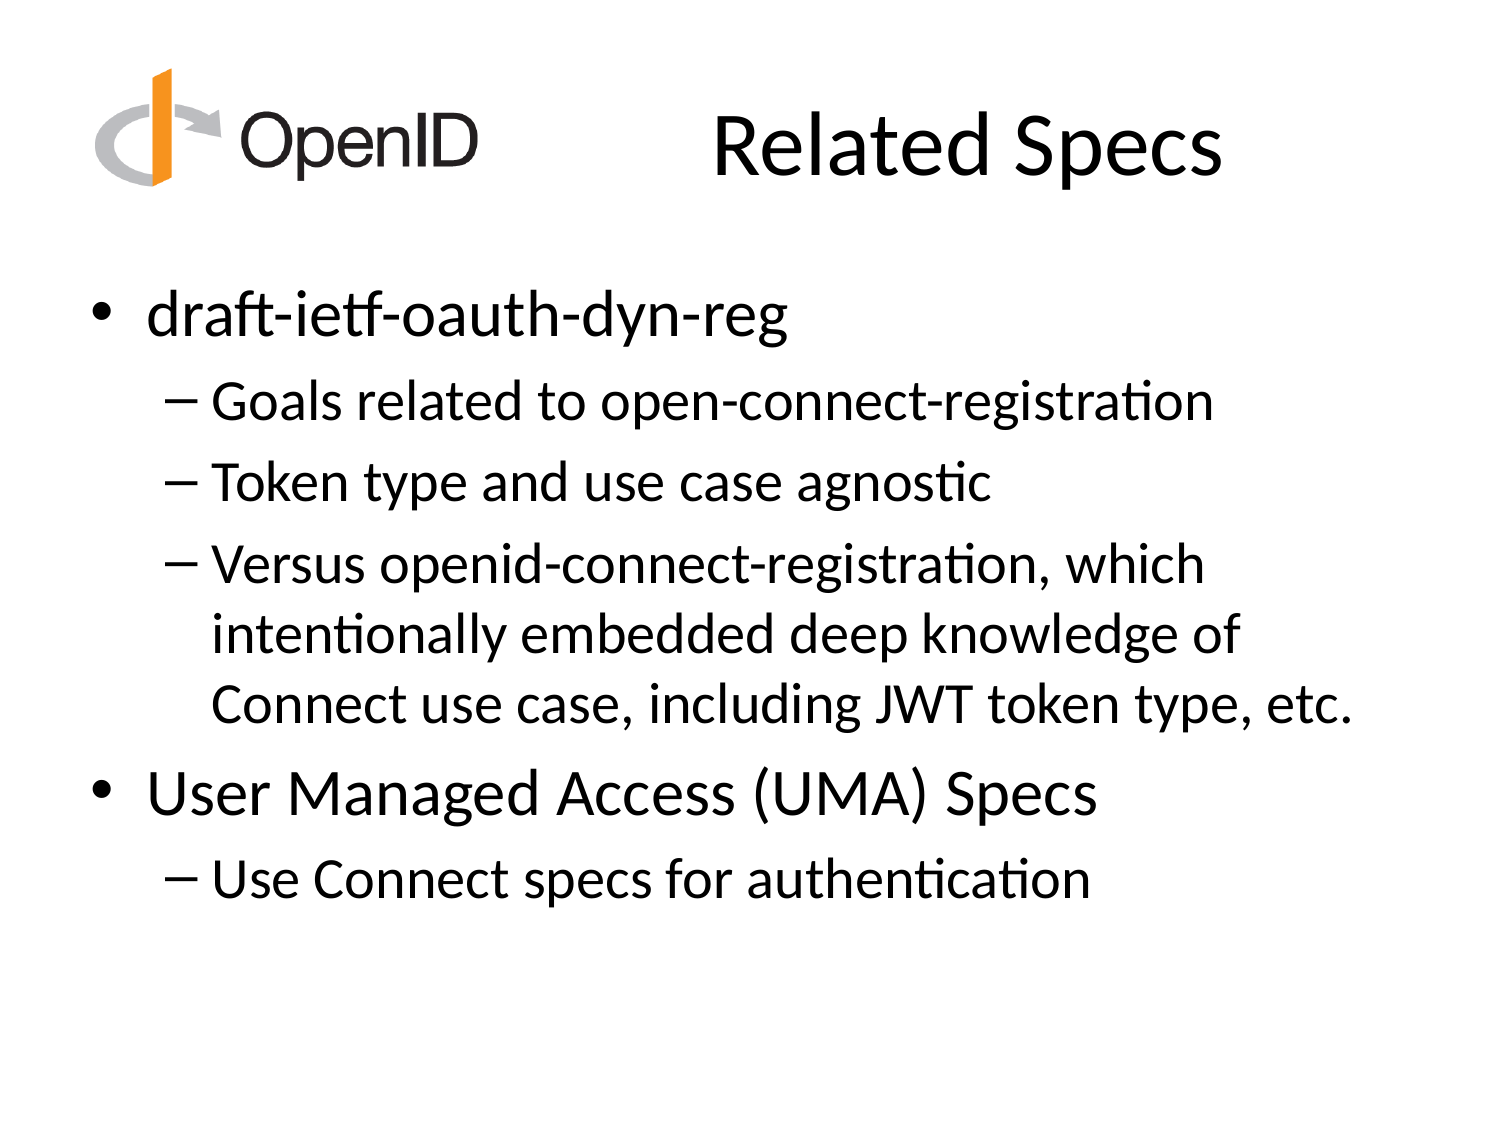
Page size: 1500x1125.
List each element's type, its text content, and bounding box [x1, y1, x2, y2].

list draft-ietf-oauth-dyn-reg Goals related to open-connect-registration Token type and use case agnostic Versus openid-connect-registration, which intentionally embedded deep knowledge of Connect use case, including JWT token type, etc. User Managed Access (UMA) Specs Use Connect specs for authentication [75, 262, 1425, 1005]
picture [64, 44, 513, 225]
title Related Specs [512, 45, 1425, 233]
